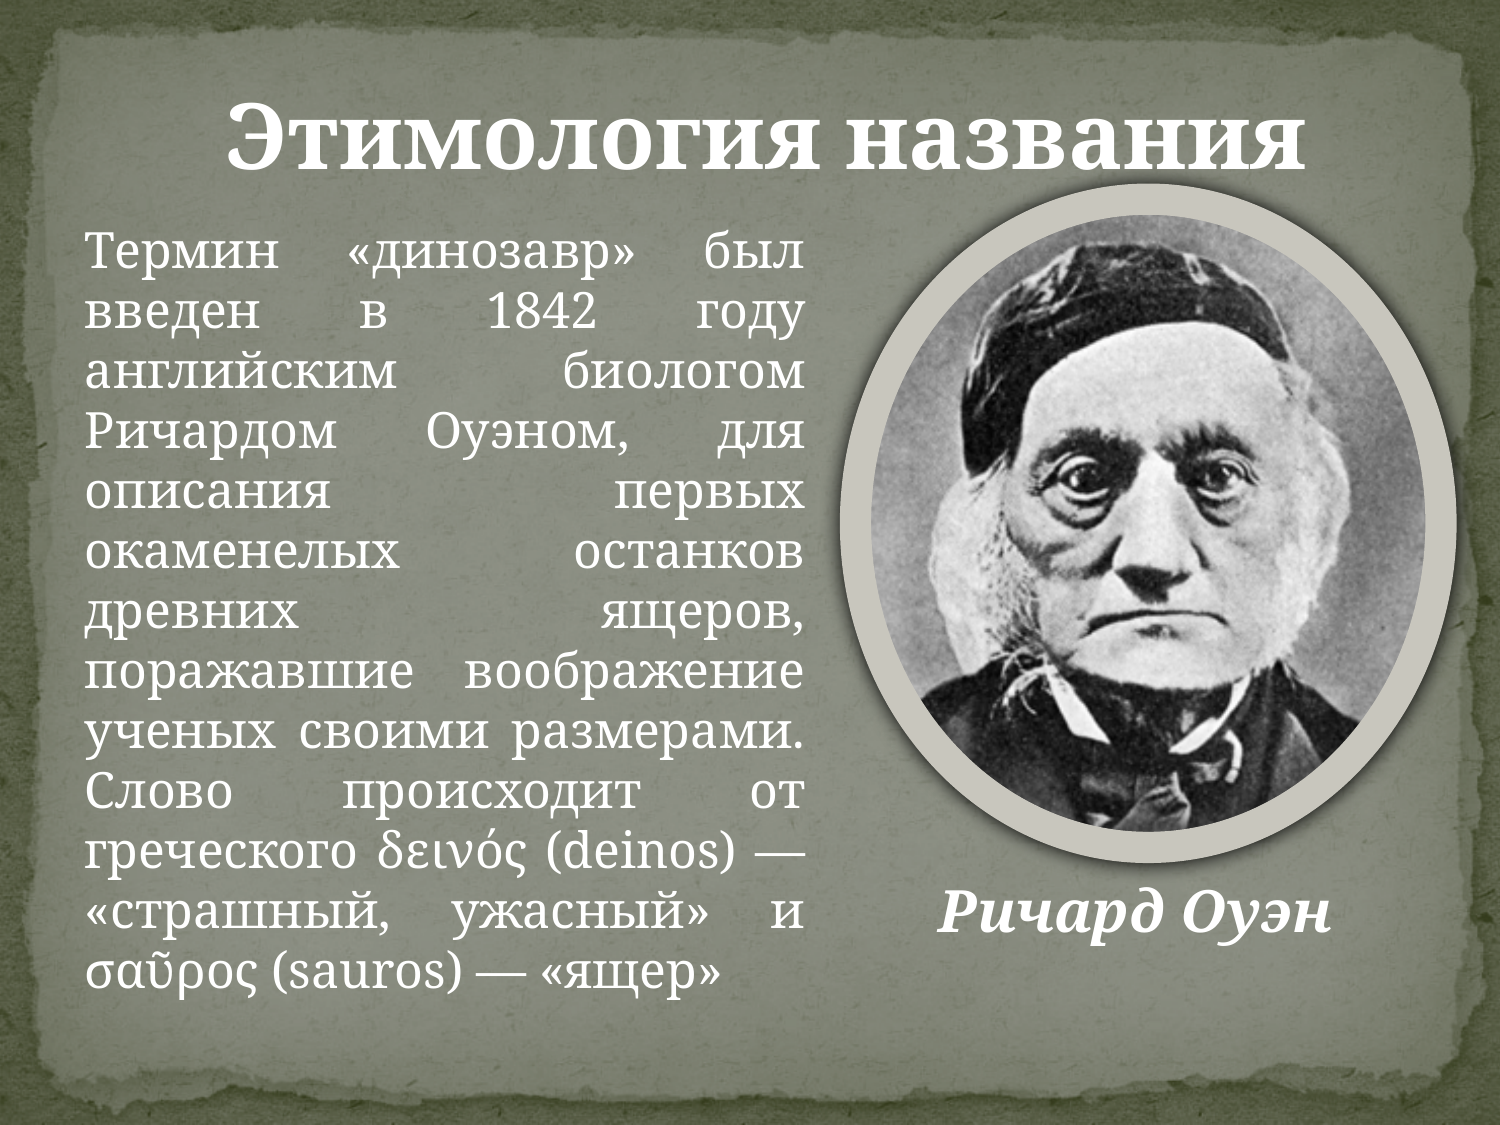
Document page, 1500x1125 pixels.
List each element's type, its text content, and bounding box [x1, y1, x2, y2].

picture [856, 200, 1442, 848]
text_box Ричард Оуэн [923, 867, 1348, 952]
text_box Термин «динозавр» был введен в 1842 году английским биологом Ричардом Оуэном, для описания первых окаменелых останков древних ящеров, поражавшие воображение ученых своими размерами. Слово происходит от греческого δεινός (deinos) — «страшный, ужасный» и σαῦρος (sauros) — «ящер» [70, 210, 821, 1006]
text_box Этимология названия [210, 70, 1323, 195]
